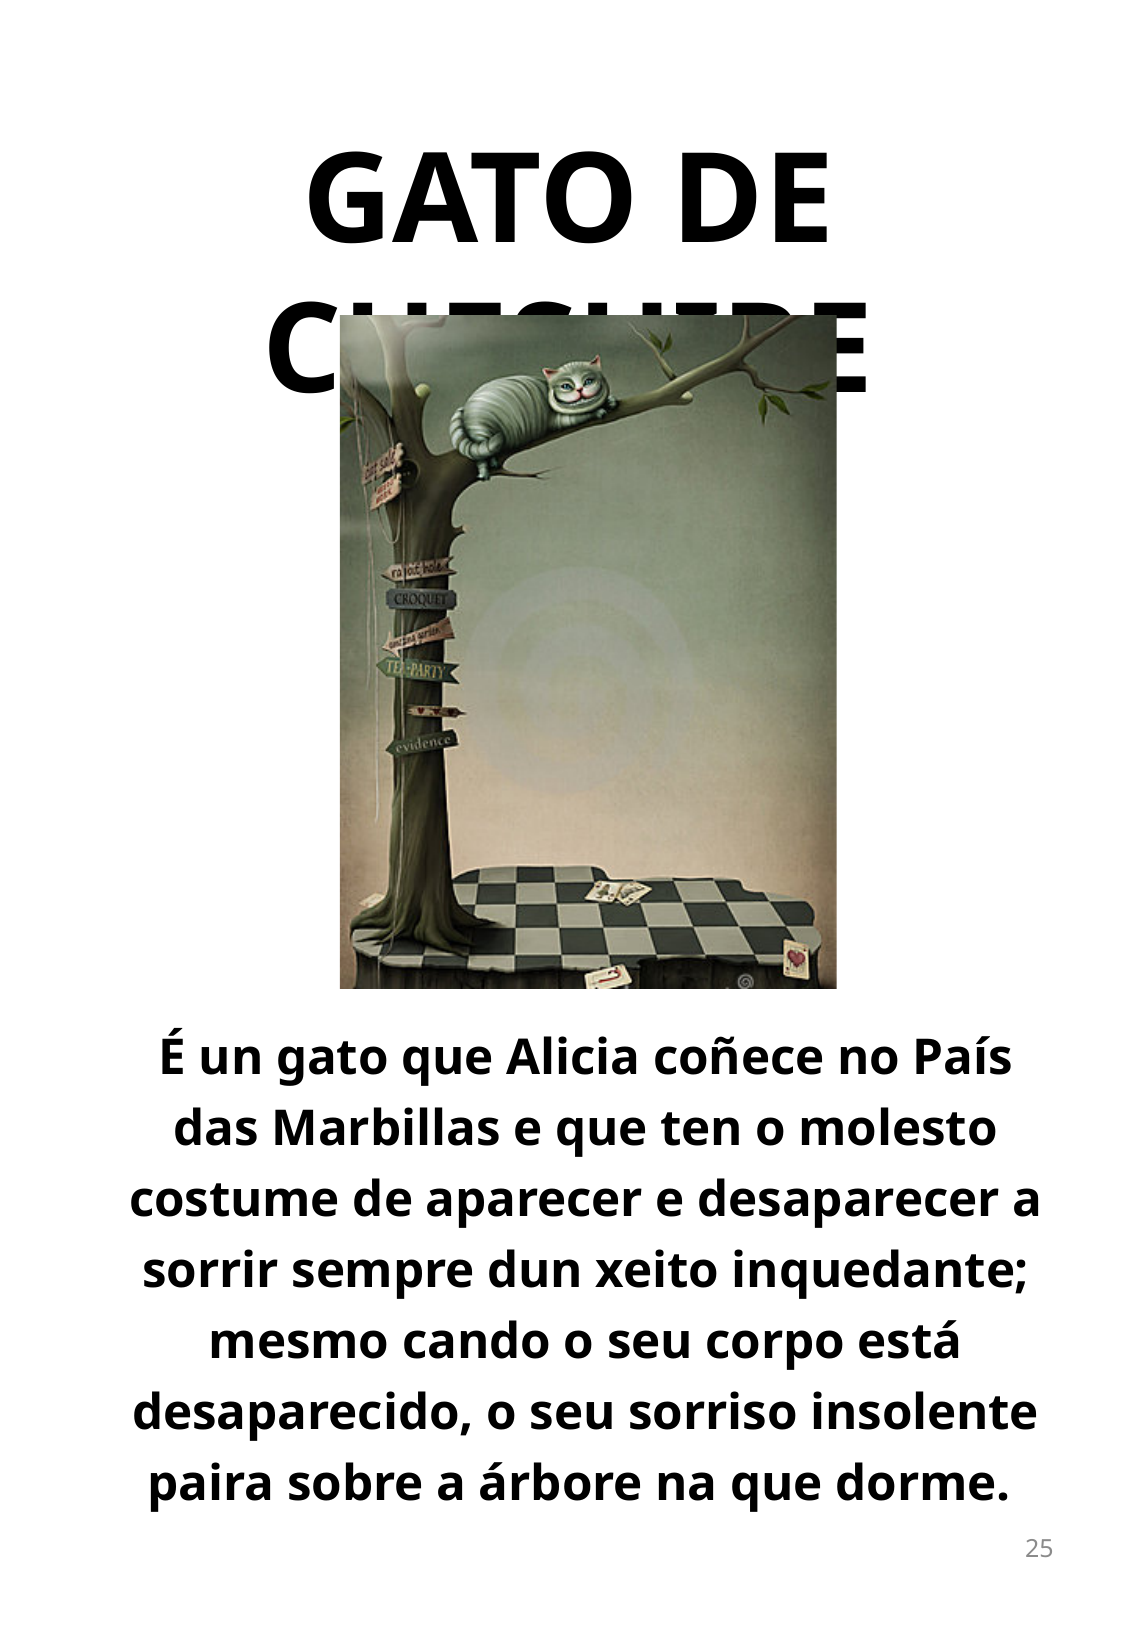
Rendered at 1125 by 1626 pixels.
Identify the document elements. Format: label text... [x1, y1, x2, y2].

text_box É un gato que Alicia coñece no País das Marbillas e que ten o molesto costume de aparecer e desaparecer a sorrir sempre dun xeito inquedante; mesmo cando o seu corpo está desaparecido, o seu sorriso insolente paira sobre a árbore na que dorme. [128, 999, 1043, 1516]
picture [339, 314, 837, 989]
slide_number 25 [806, 1506, 1069, 1593]
title GATO DE CHESHIRE [46, 167, 1090, 368]
